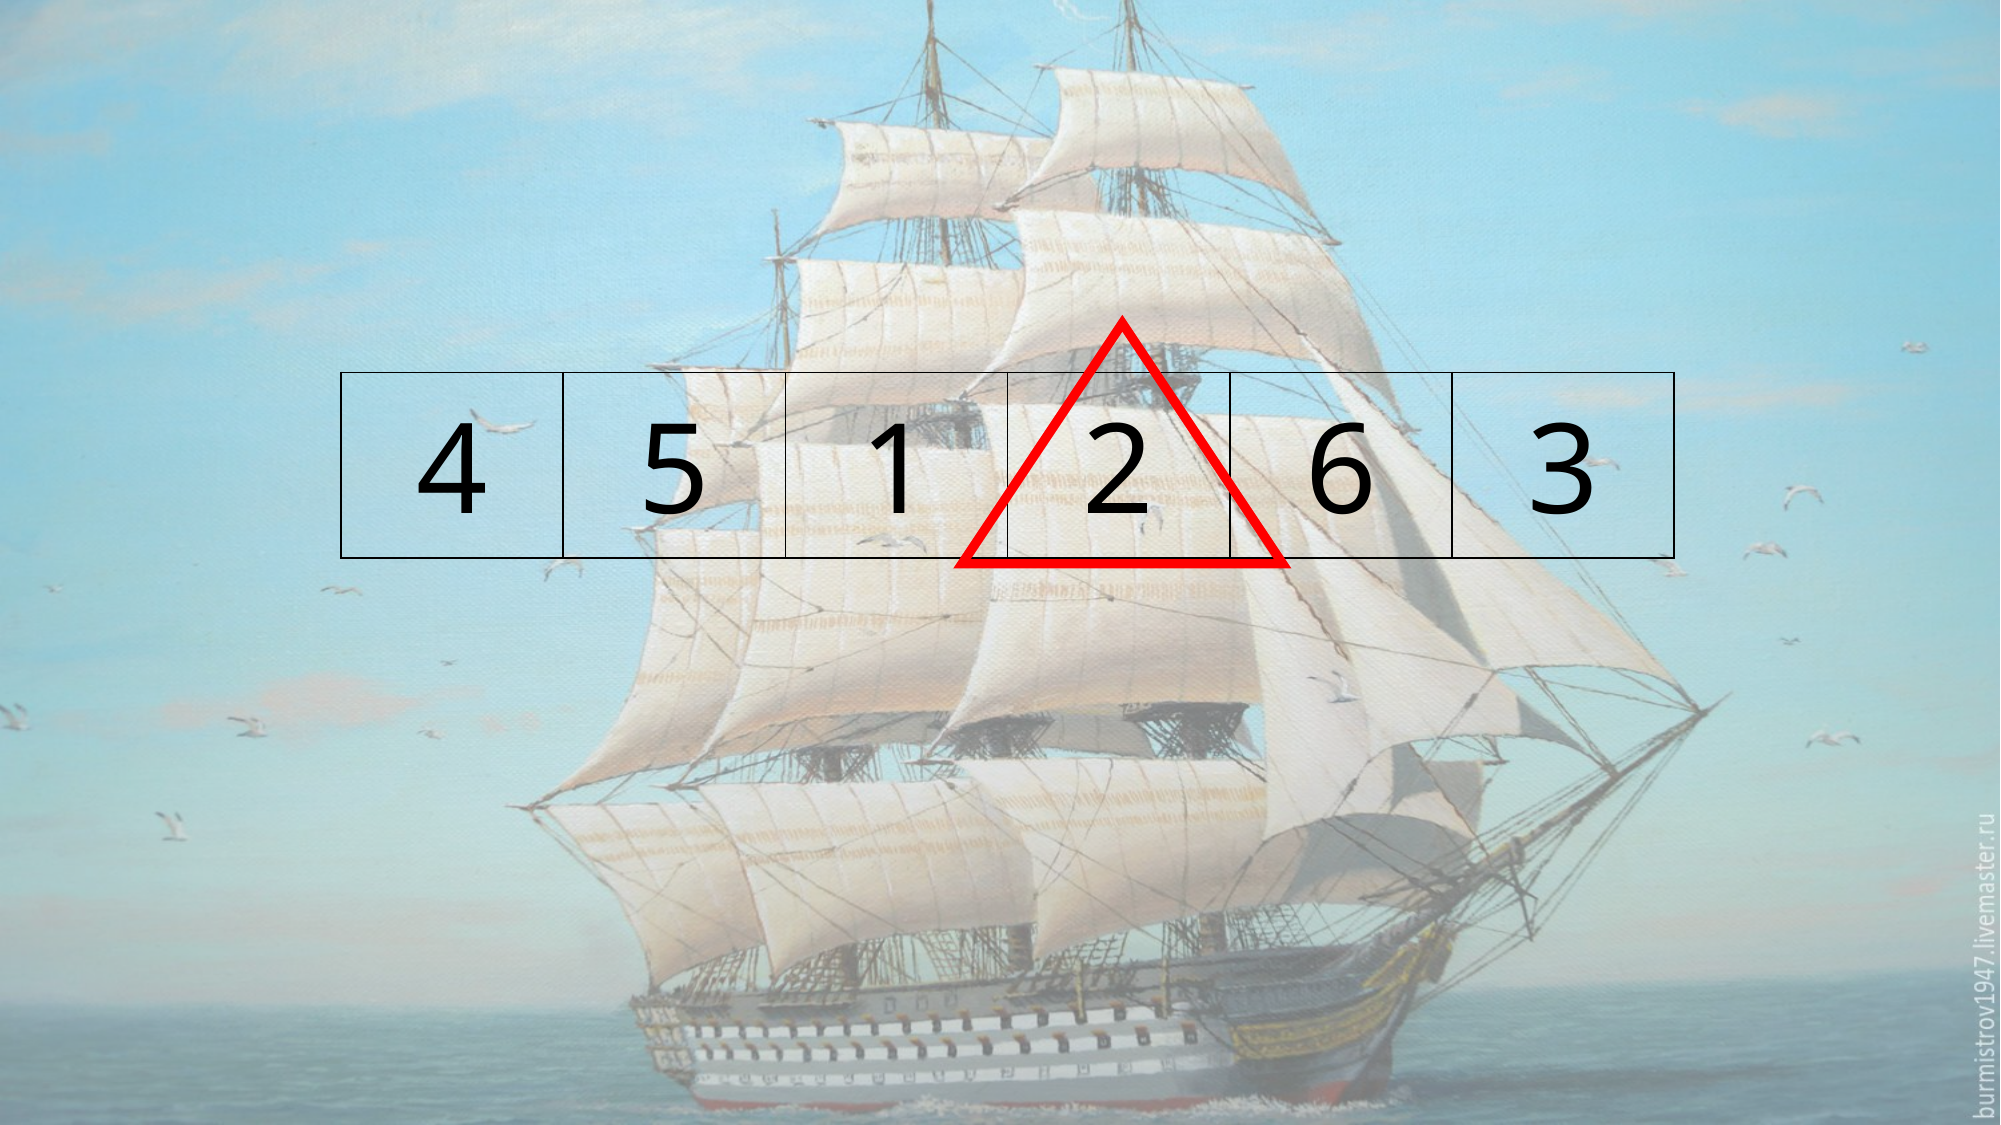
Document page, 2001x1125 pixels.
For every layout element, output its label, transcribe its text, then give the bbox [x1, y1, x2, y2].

table_header 3 [1453, 373, 1673, 557]
table_header 2 [1008, 373, 1087, 491]
table_header 5 [564, 373, 785, 557]
text_box [960, 321, 1285, 565]
table_header 1 [786, 373, 1007, 557]
table_header 6 [1231, 373, 1451, 557]
table_header 2 [1158, 373, 1229, 479]
table_header 4 [342, 373, 562, 557]
